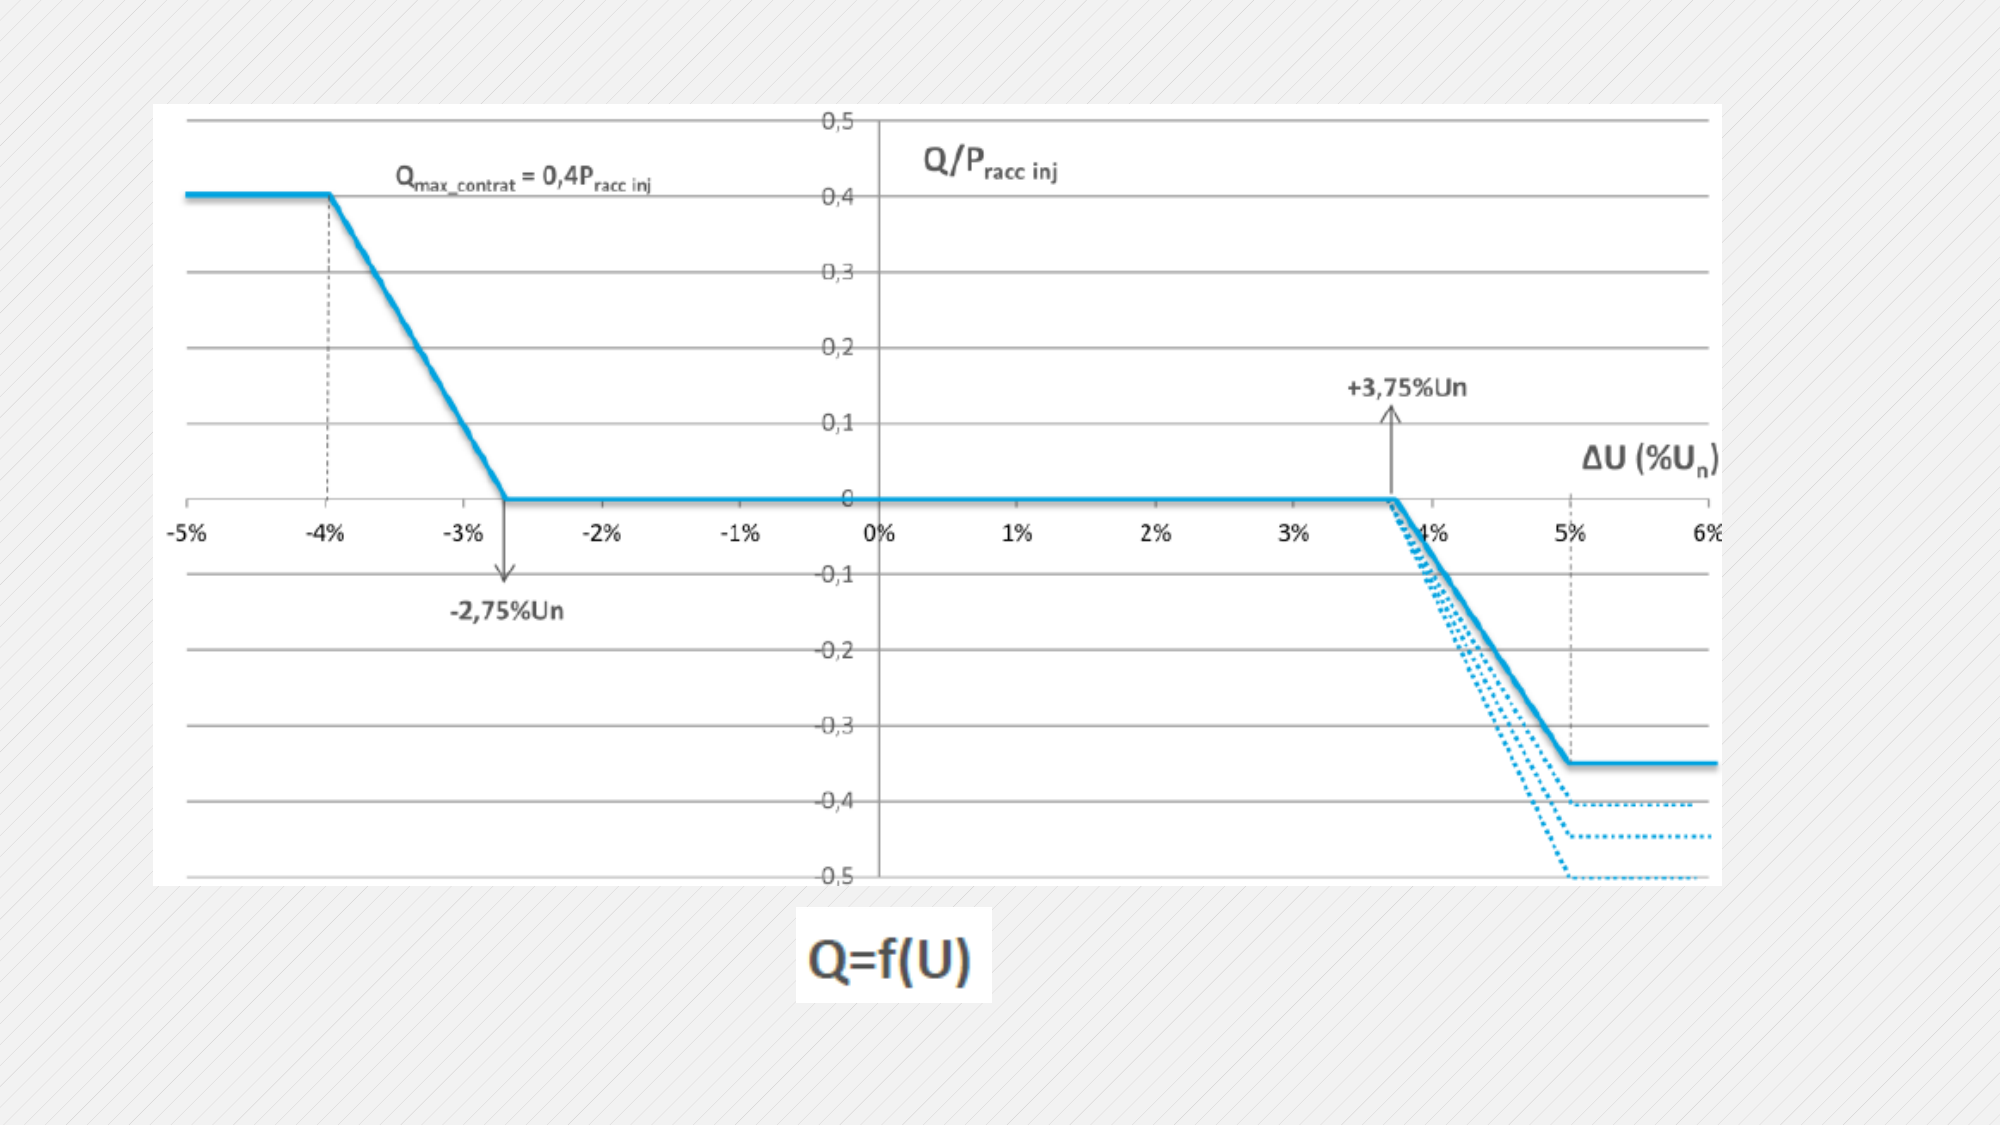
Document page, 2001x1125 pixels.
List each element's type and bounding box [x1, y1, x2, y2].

picture [796, 907, 992, 1003]
picture [152, 104, 1722, 886]
